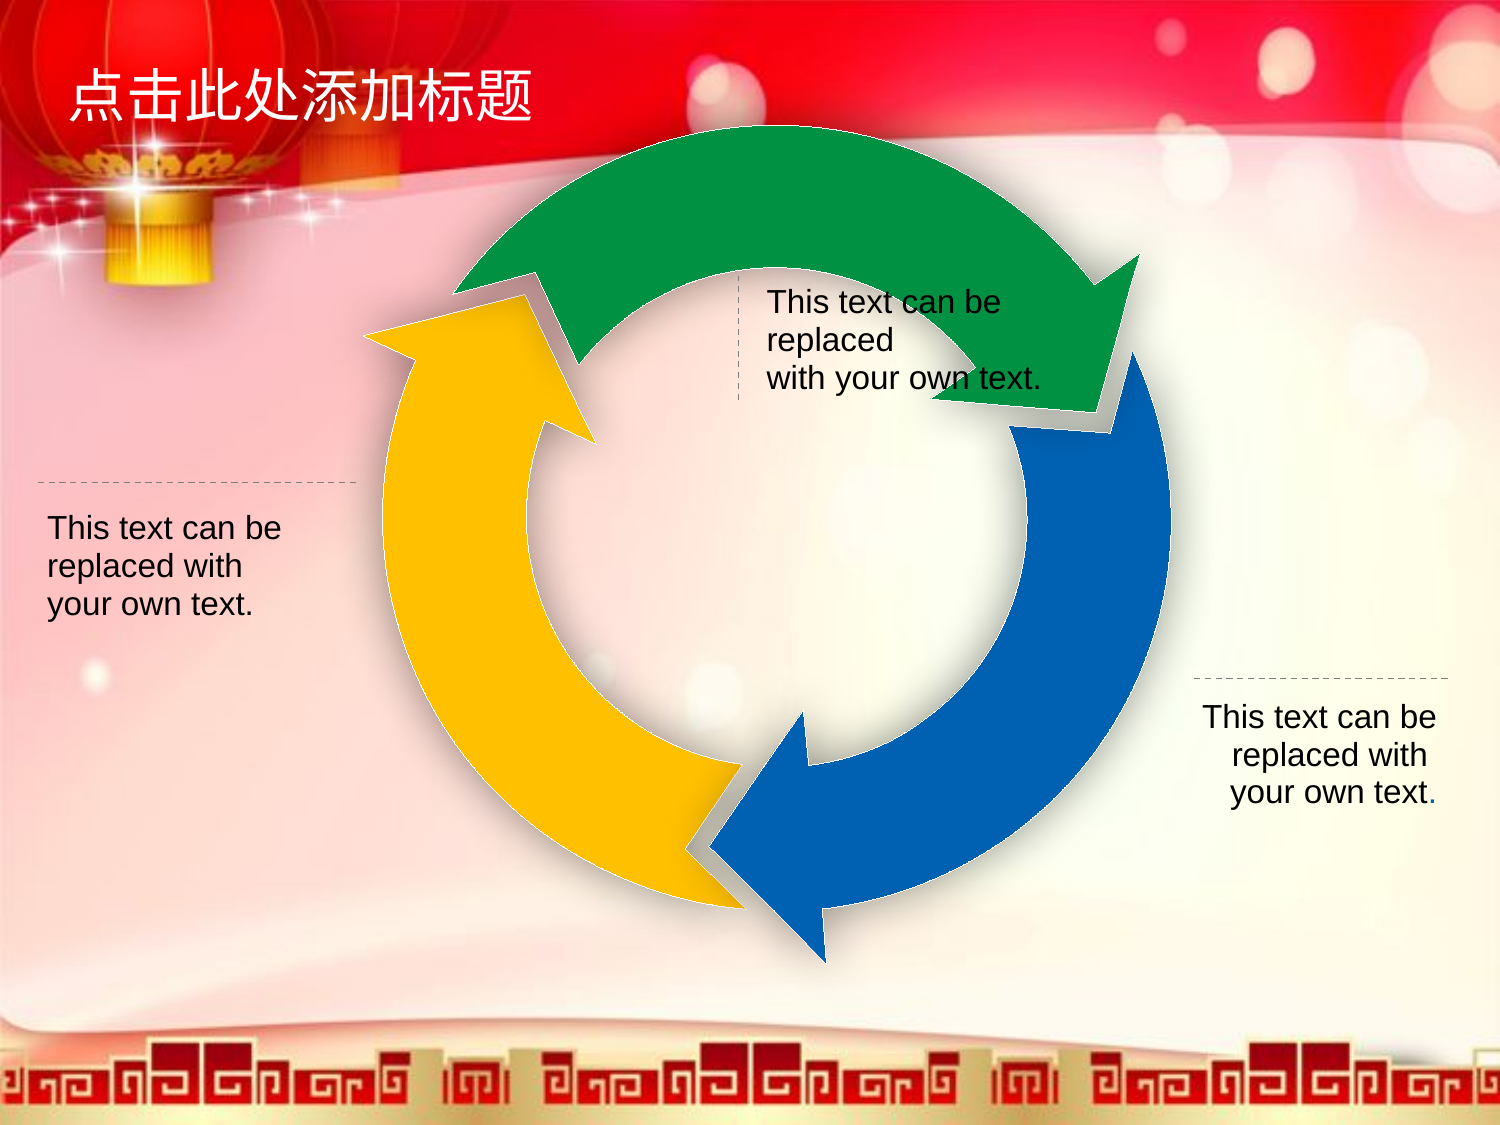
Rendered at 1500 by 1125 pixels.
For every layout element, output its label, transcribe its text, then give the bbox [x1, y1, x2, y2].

text_box This text can be replaced with your own text. [29, 491, 333, 635]
text_box 点击此处添加标题 [53, 52, 1129, 137]
text_box This text can be replaced with your own text. [1144, 680, 1461, 823]
picture [0, 0, 1500, 1125]
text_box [358, 81, 1144, 929]
